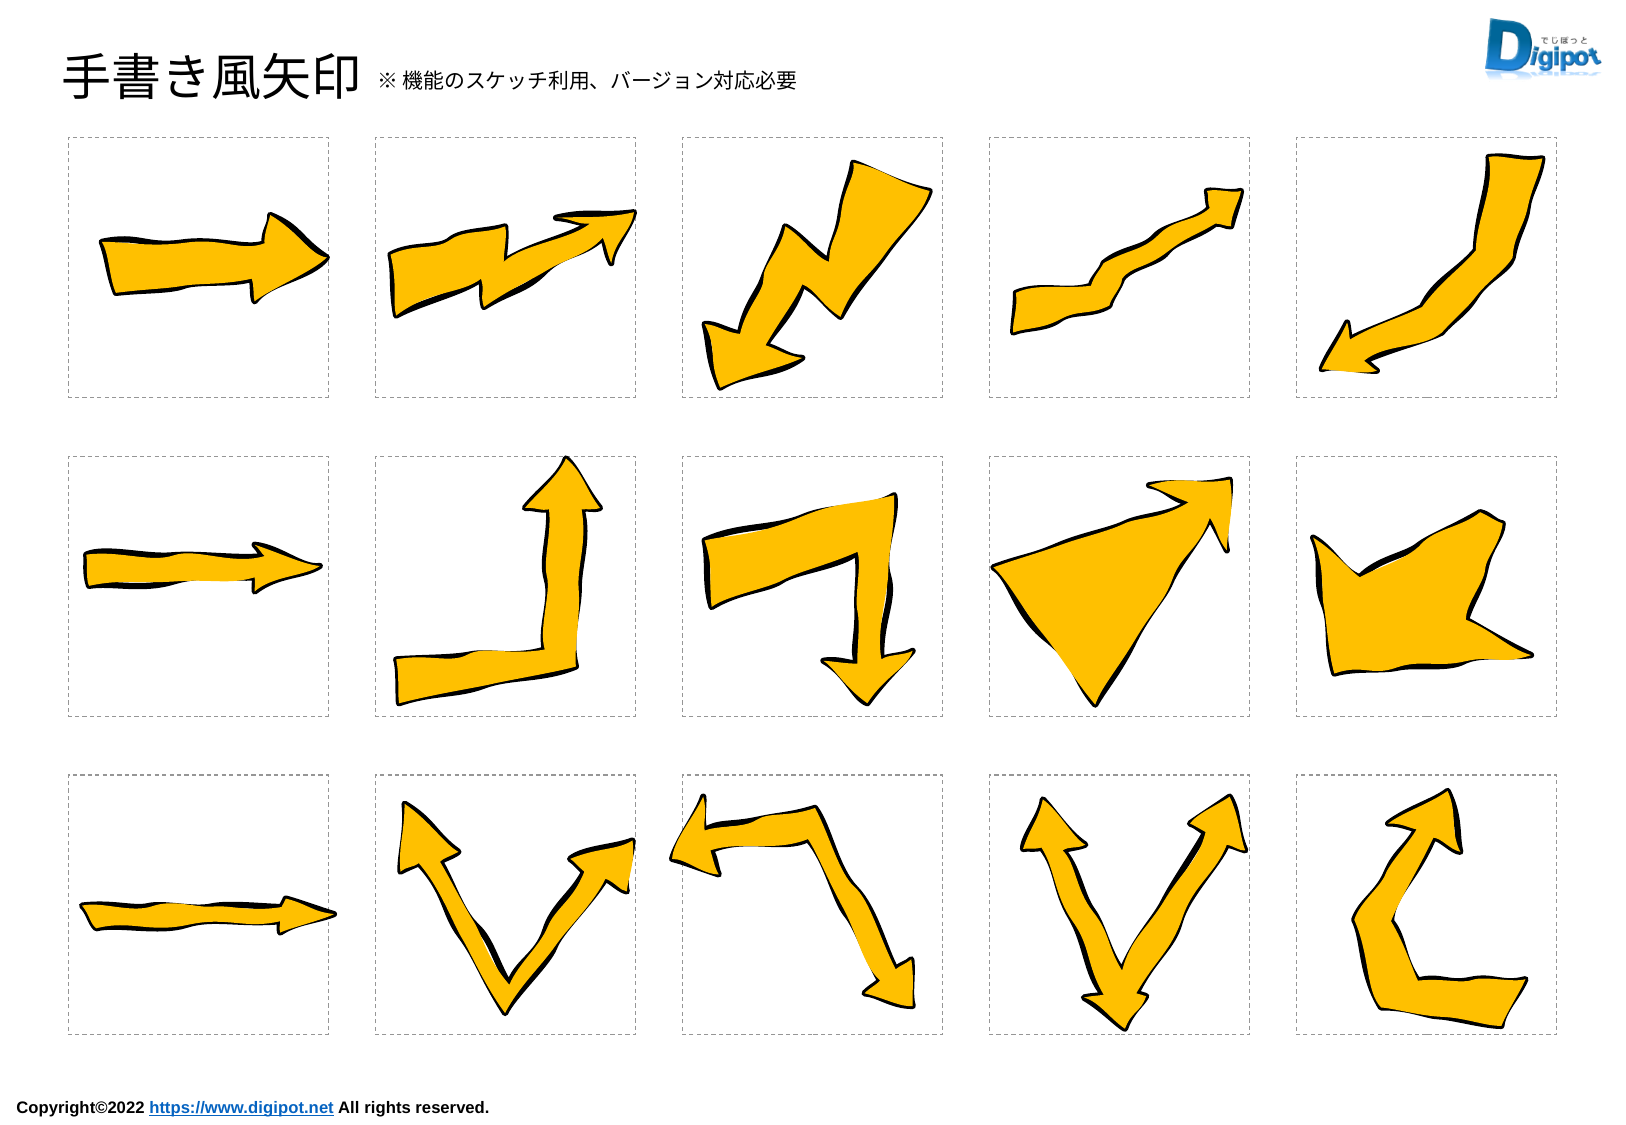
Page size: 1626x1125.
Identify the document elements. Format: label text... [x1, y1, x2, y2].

text_box [101, 215, 327, 302]
text_box [82, 898, 334, 933]
text_box [704, 162, 930, 388]
text_box [396, 458, 601, 704]
text_box [672, 796, 913, 1007]
text_box [1354, 790, 1526, 1026]
text_box [86, 544, 320, 592]
text_box [1321, 156, 1543, 373]
text_box [399, 803, 634, 1014]
picture [1485, 18, 1602, 82]
text_box ※機能のスケッチ利用、バージョン対応必要 [362, 59, 812, 100]
text_box [1313, 512, 1532, 674]
text_box [1023, 796, 1246, 1029]
text_box 手書き風矢印 [46, 38, 377, 113]
text_box [704, 495, 913, 704]
text_box [390, 212, 634, 316]
text_box [1012, 190, 1241, 333]
text_box [993, 479, 1232, 705]
